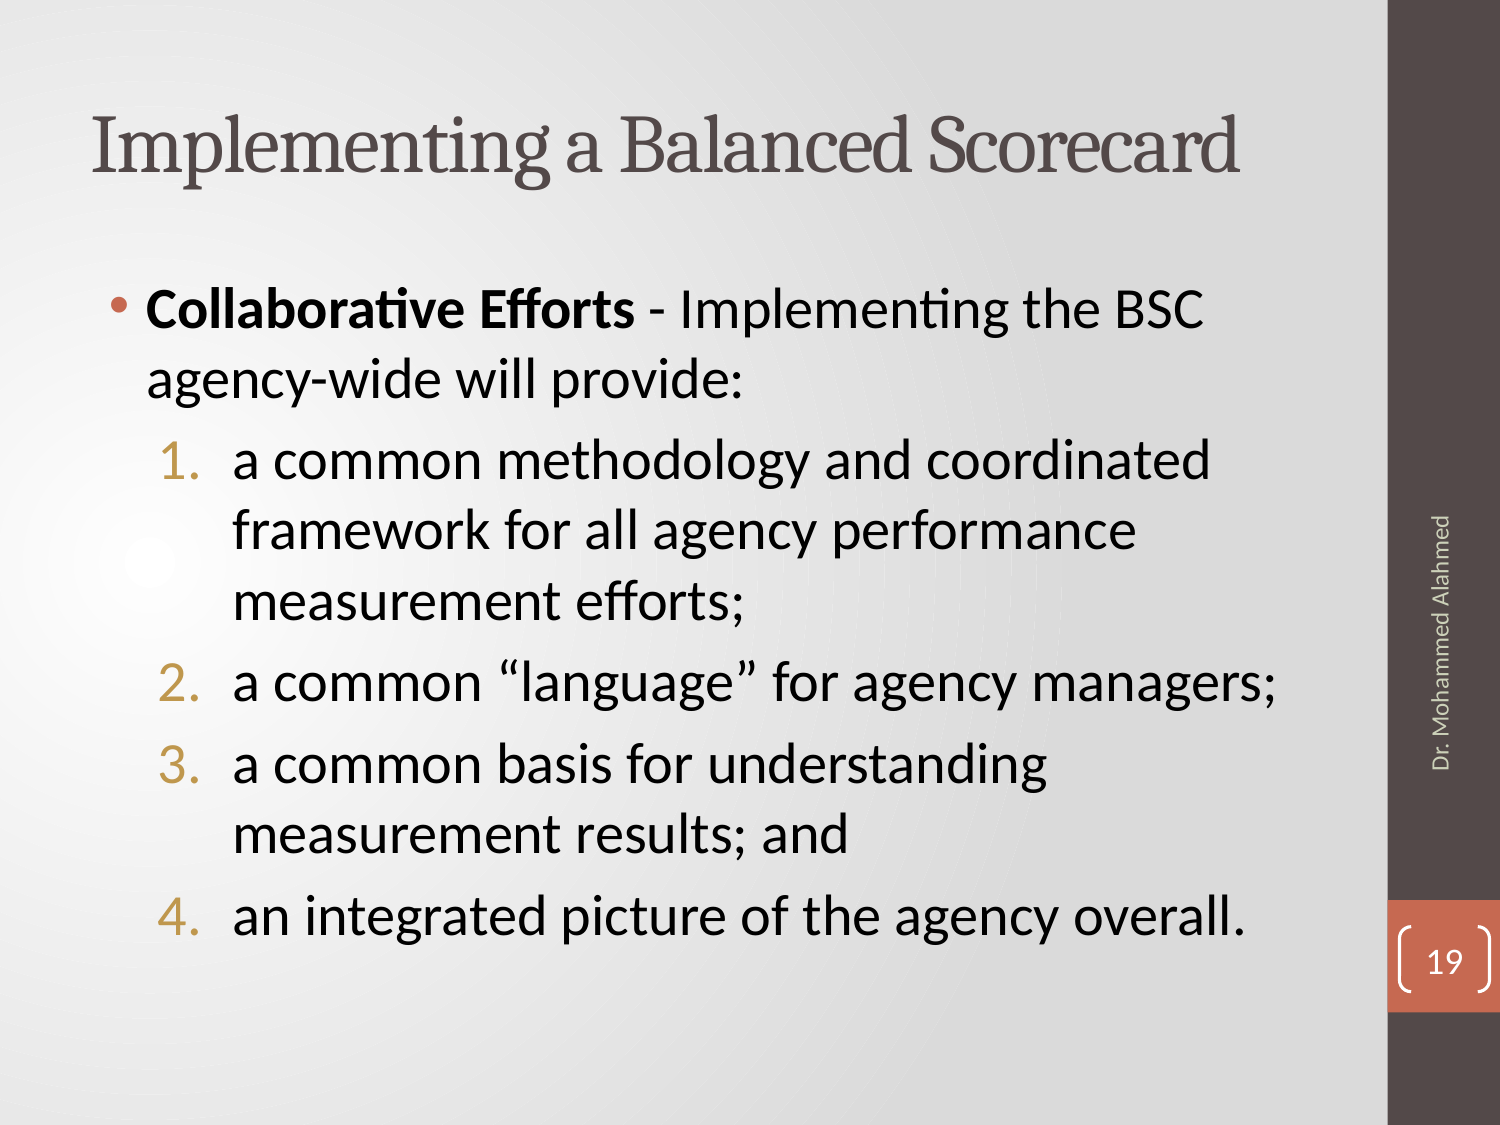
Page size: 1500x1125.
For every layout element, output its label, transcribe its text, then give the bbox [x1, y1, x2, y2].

footer Dr. Mohammed Alahmed [1408, 500, 1469, 889]
slide_number 19 [1397, 925, 1492, 994]
title Implementing a Balanced Scorecard [75, 45, 1325, 233]
list Collaborative Efforts - Implementing the BSC agency-wide will provide: a common methodology and coordinated framework for all agency performance measurement efforts; a common “language” for agency managers; a common basis for understanding measurement results; and an integrated picture of the agency overall. [75, 262, 1325, 1050]
